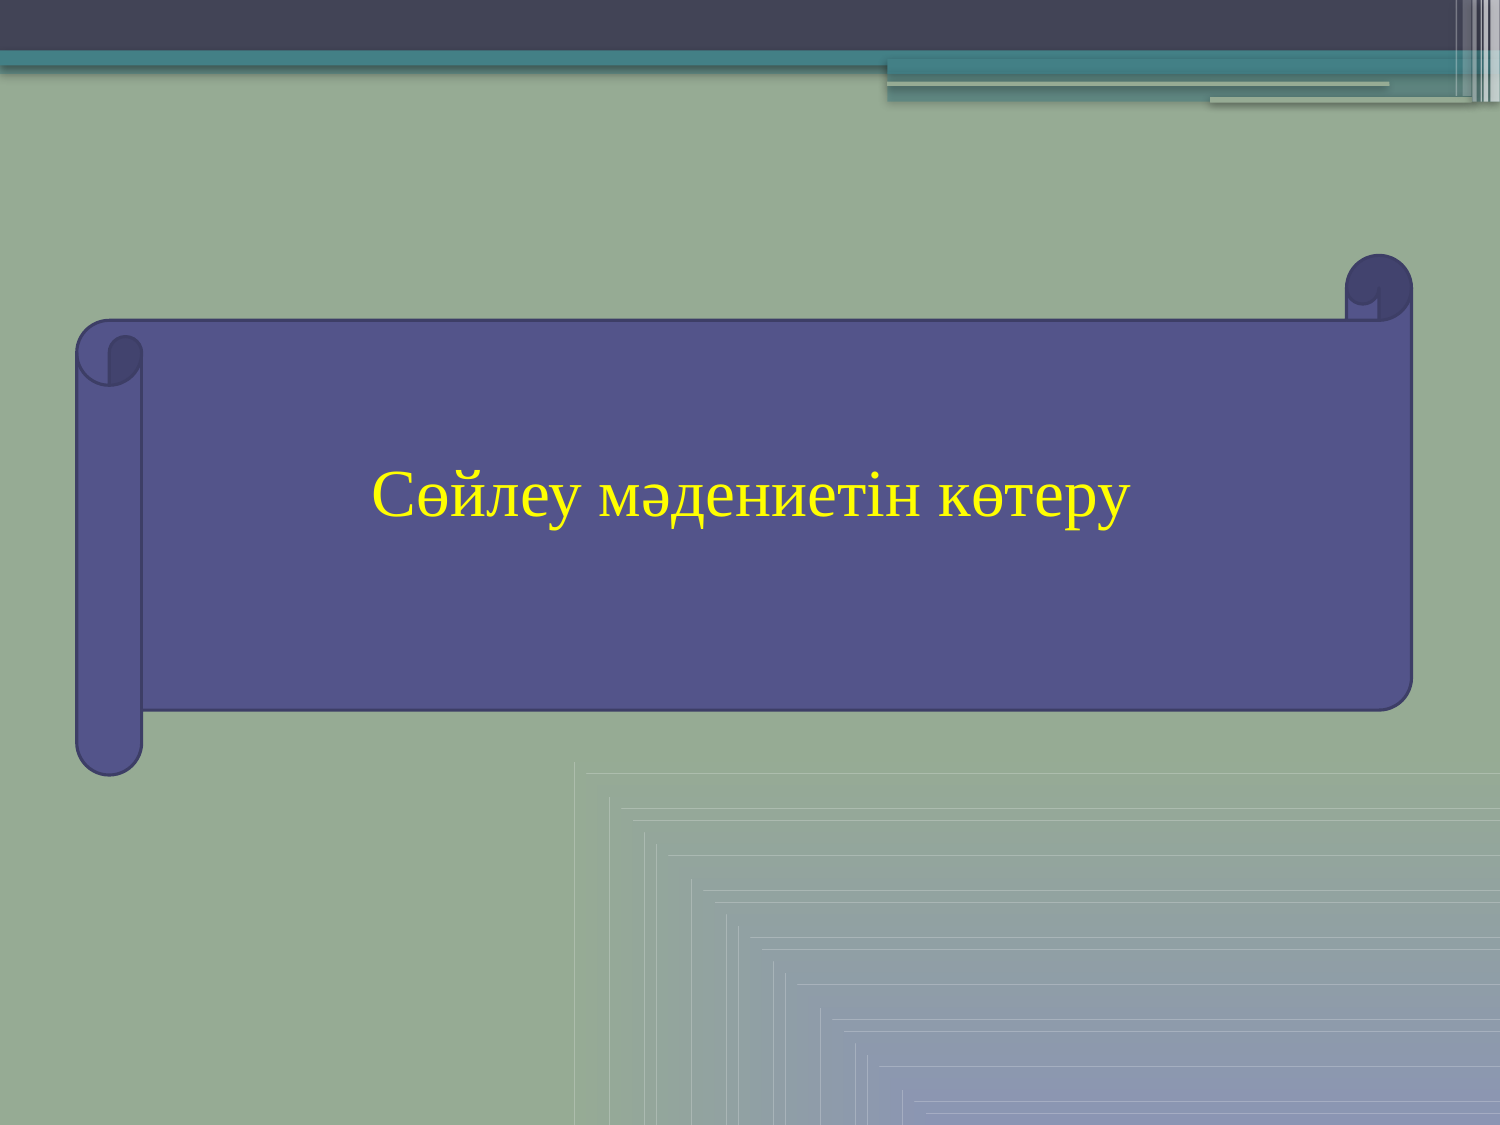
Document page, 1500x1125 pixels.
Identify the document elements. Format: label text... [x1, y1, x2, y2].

title Сөйлеу мәдениетін көтеру [76, 196, 1427, 539]
text_box [75, 345, 1414, 777]
